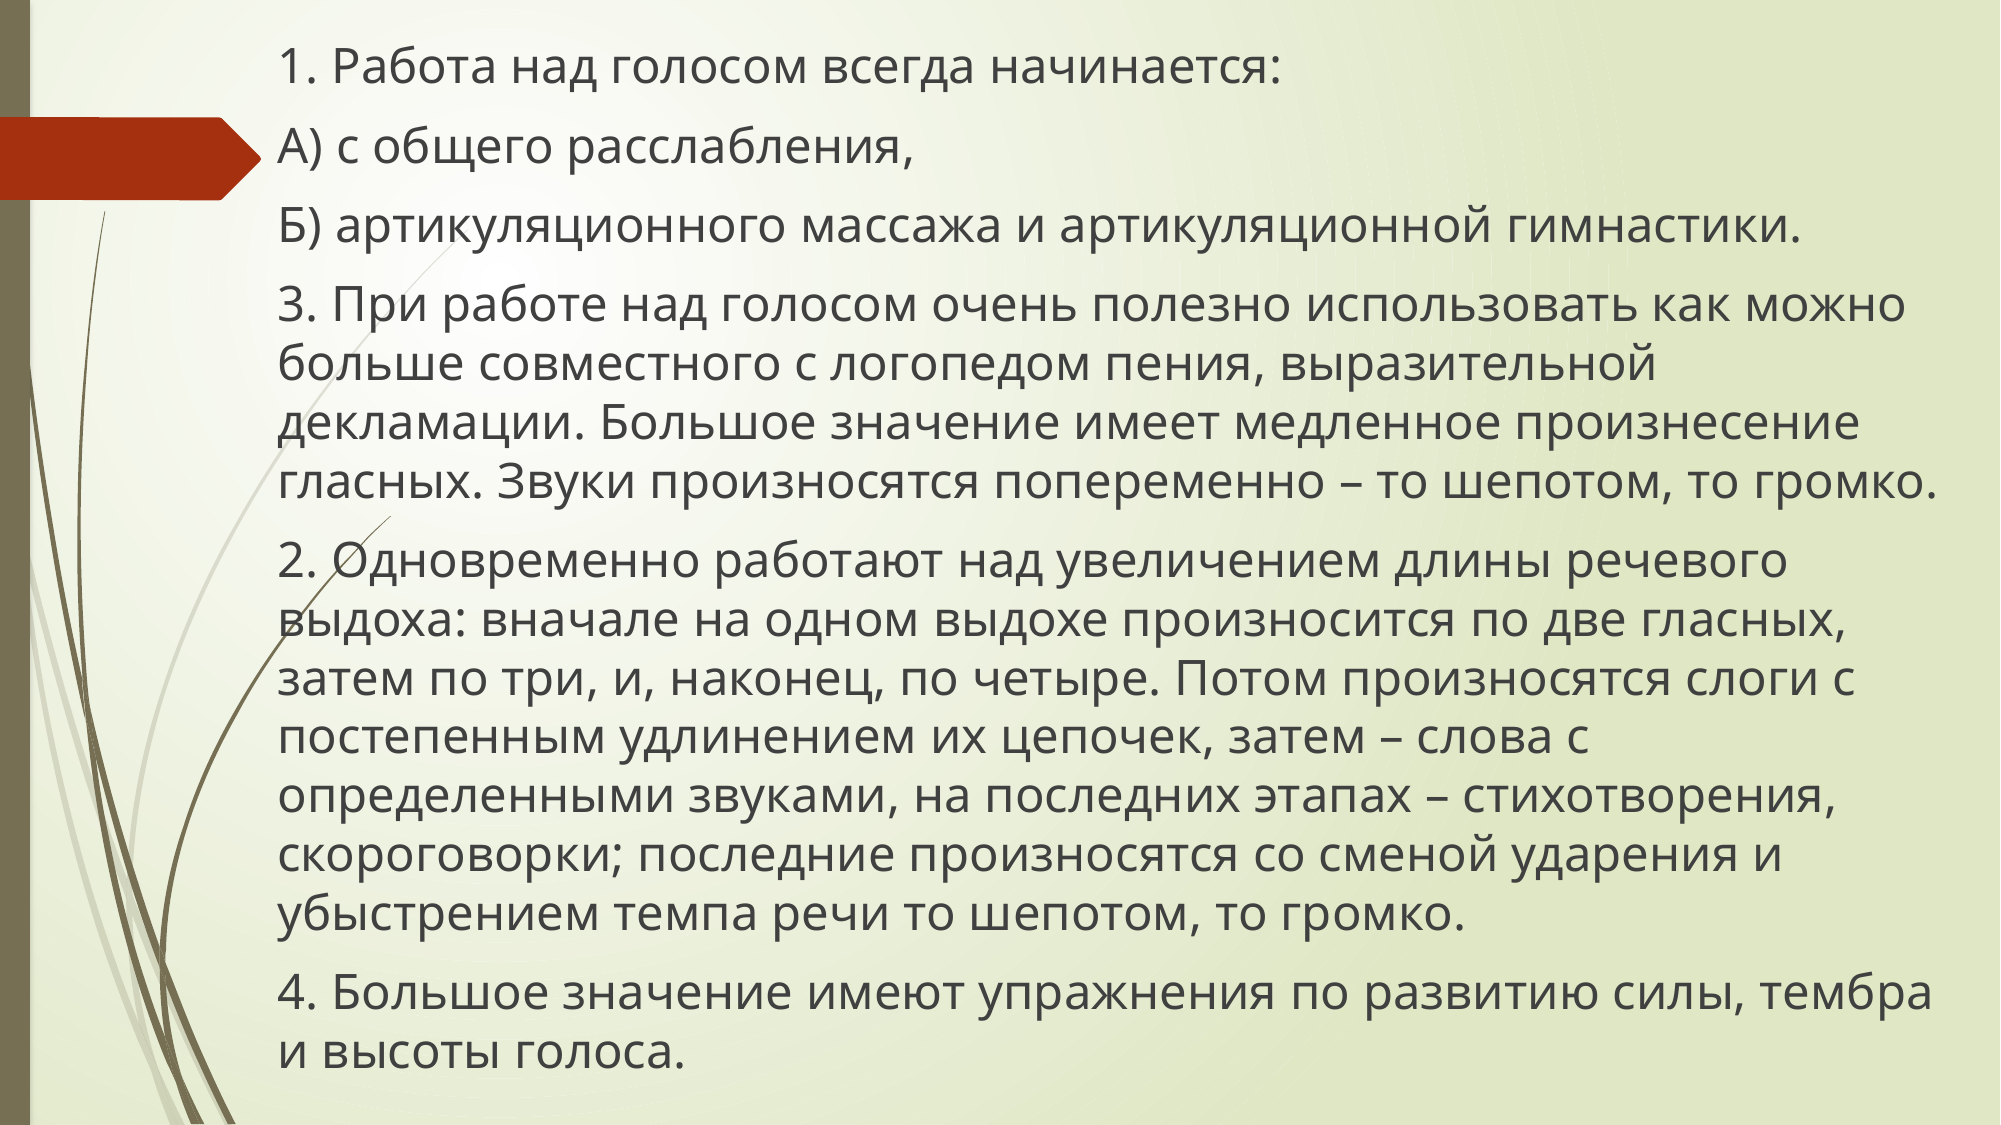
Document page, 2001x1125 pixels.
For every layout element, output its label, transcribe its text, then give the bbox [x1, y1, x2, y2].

list 1. Работа над голосом всегда начинается: А) с общего расслабления, Б) артикуляционного массажа и артикуляционной гимнастики. 3. При работе над голосом очень полезно использовать как можно больше совместного с логопедом пения, выразительной декламации. Большое значение имеет медленное произнесение гласных. Звуки произносятся попеременно – то шепотом, то громко. 2. Одновременно работают над увеличением длины речевого выдоха: вначале на одном выдохе произносится по две гласных, затем по три, и, наконец, по четыре. Потом произносятся слоги с постепенным удлинением их цепочек, затем – слова с определенными звуками, на последних этапах – стихотворения, скороговорки; последние произносятся со сменой ударения и убыстрением темпа речи то шепотом, то громко. 4. Большое значение имеют упражнения по развитию силы, тембра и высоты голоса. [262, 27, 1970, 1125]
